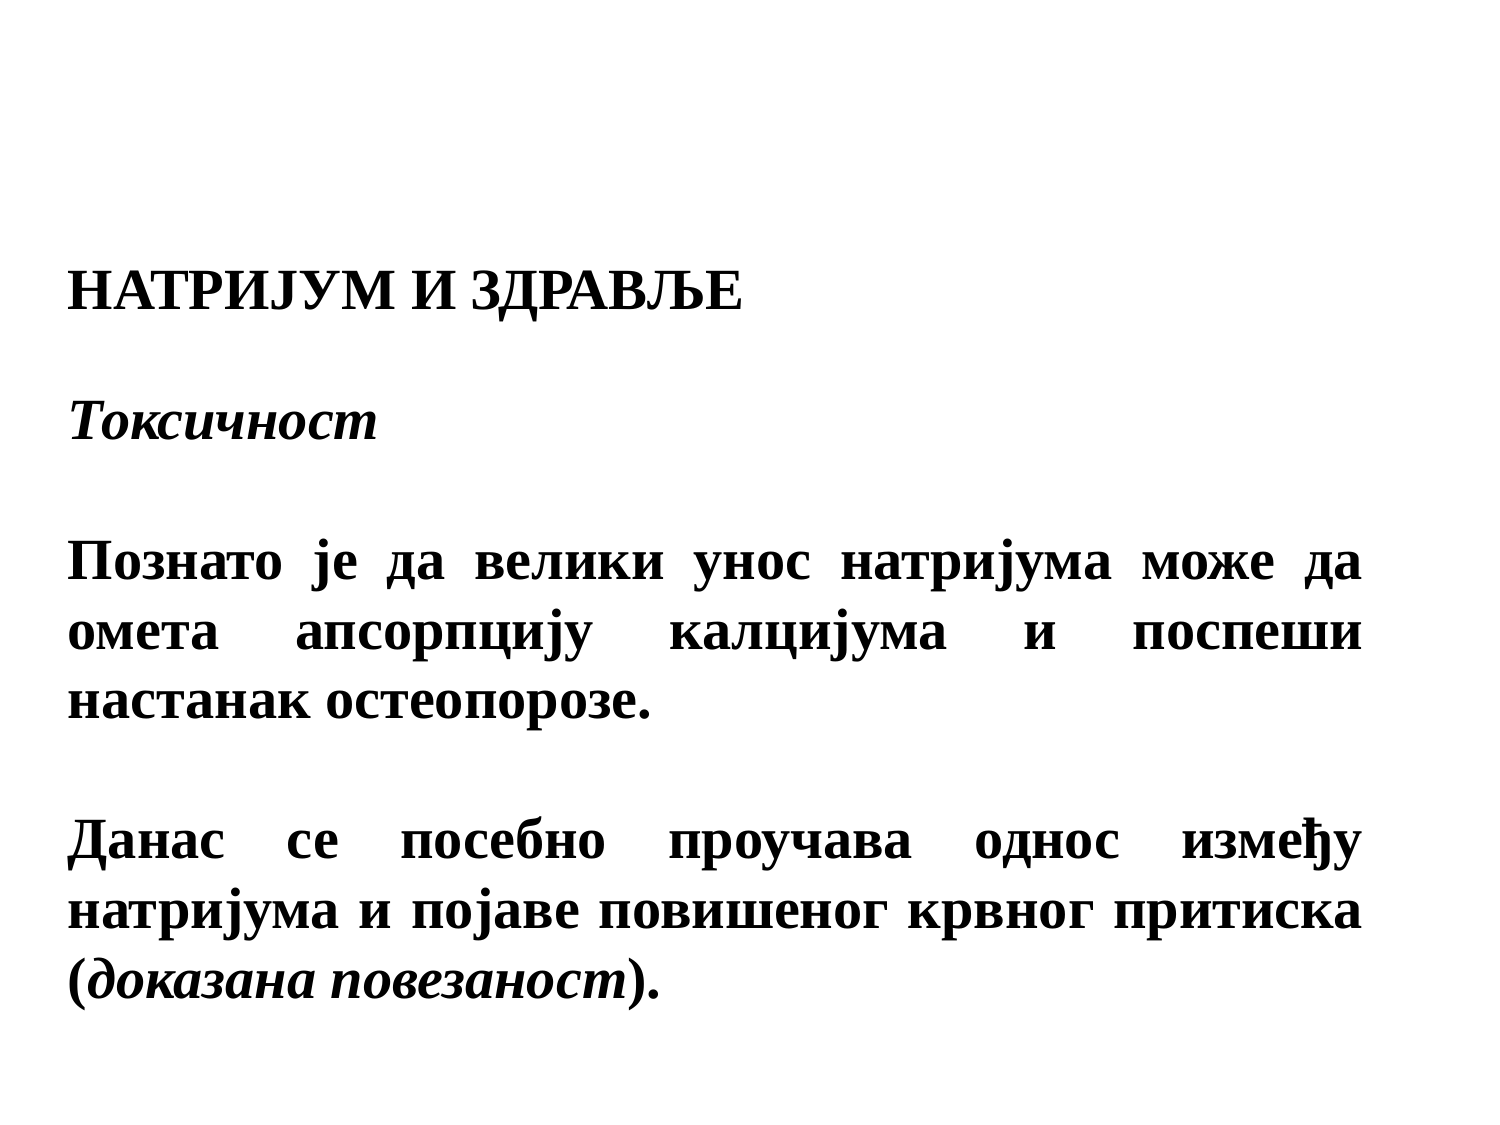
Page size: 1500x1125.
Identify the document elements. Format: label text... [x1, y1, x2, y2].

text_box НАТРИЈУМ И ЗДРАВЉЕ Токсичност Познато је да велики унос натријума може да омета апсорпцију калцијума и поспеши настанак остеопорозе. Данас се посебно проучава однос између натријума и појаве повишеног крвног притиска (доказана повезаност). [53, 243, 1379, 1018]
